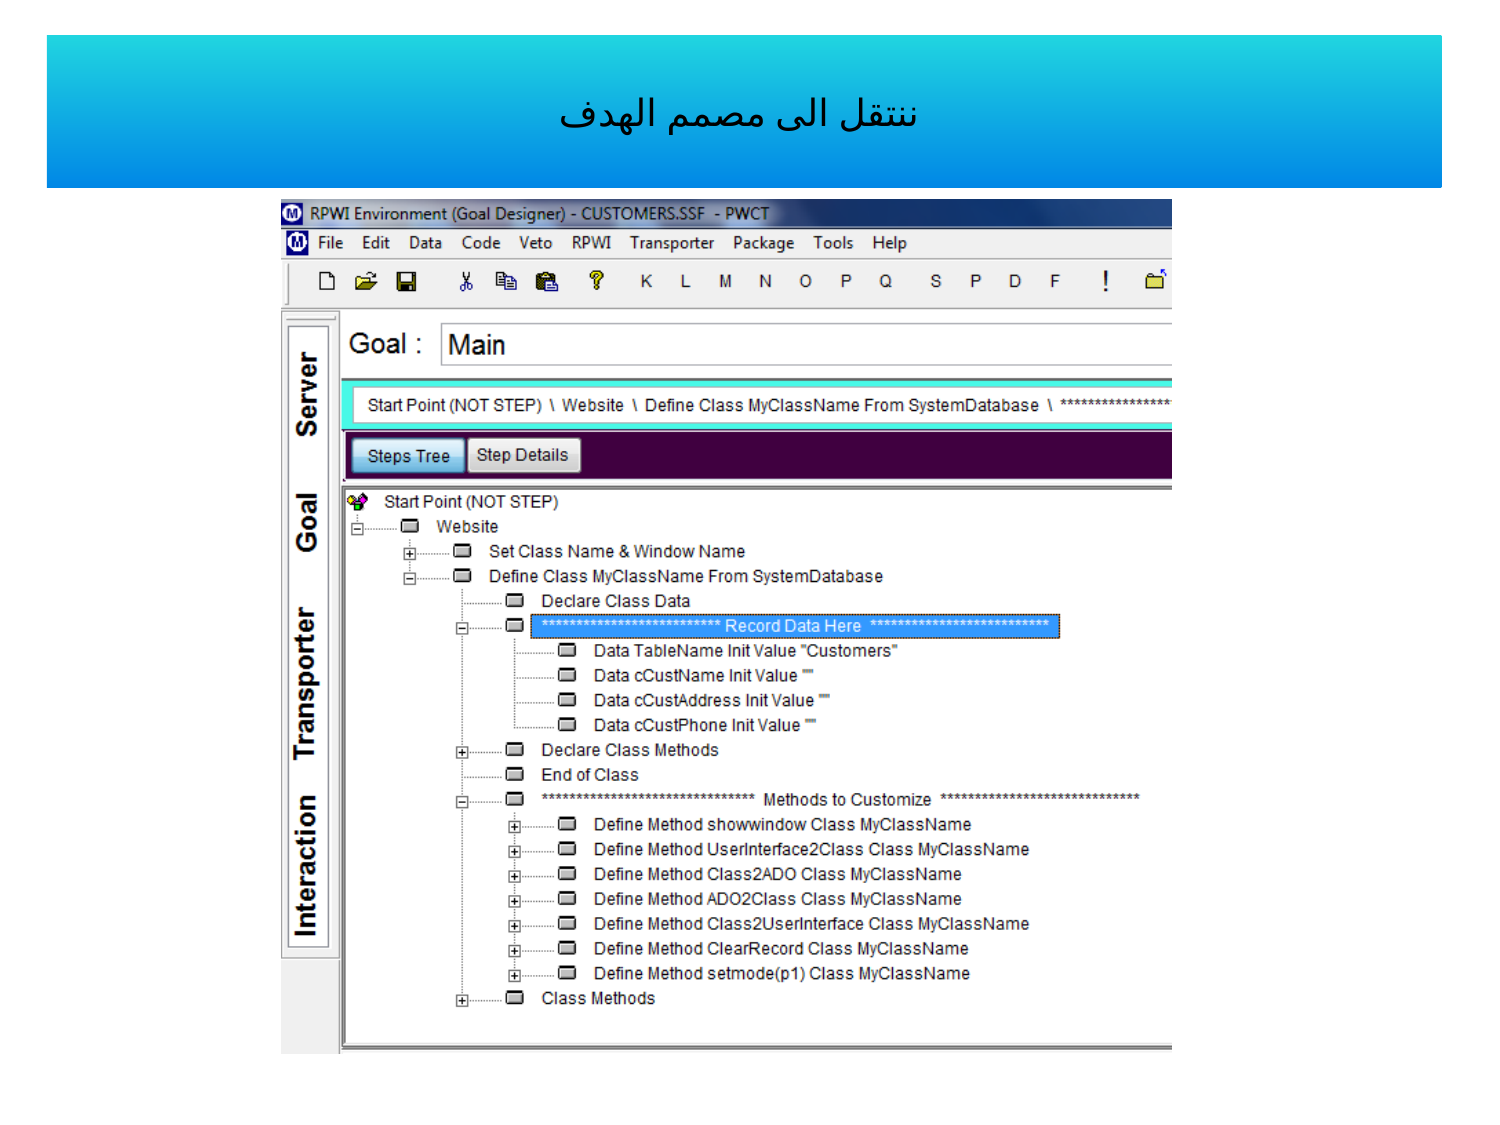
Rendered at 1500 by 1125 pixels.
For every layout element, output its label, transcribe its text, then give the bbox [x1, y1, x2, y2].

title ننتقل الى مصمم الهدف [46, 35, 1442, 188]
picture [280, 198, 1173, 1055]
